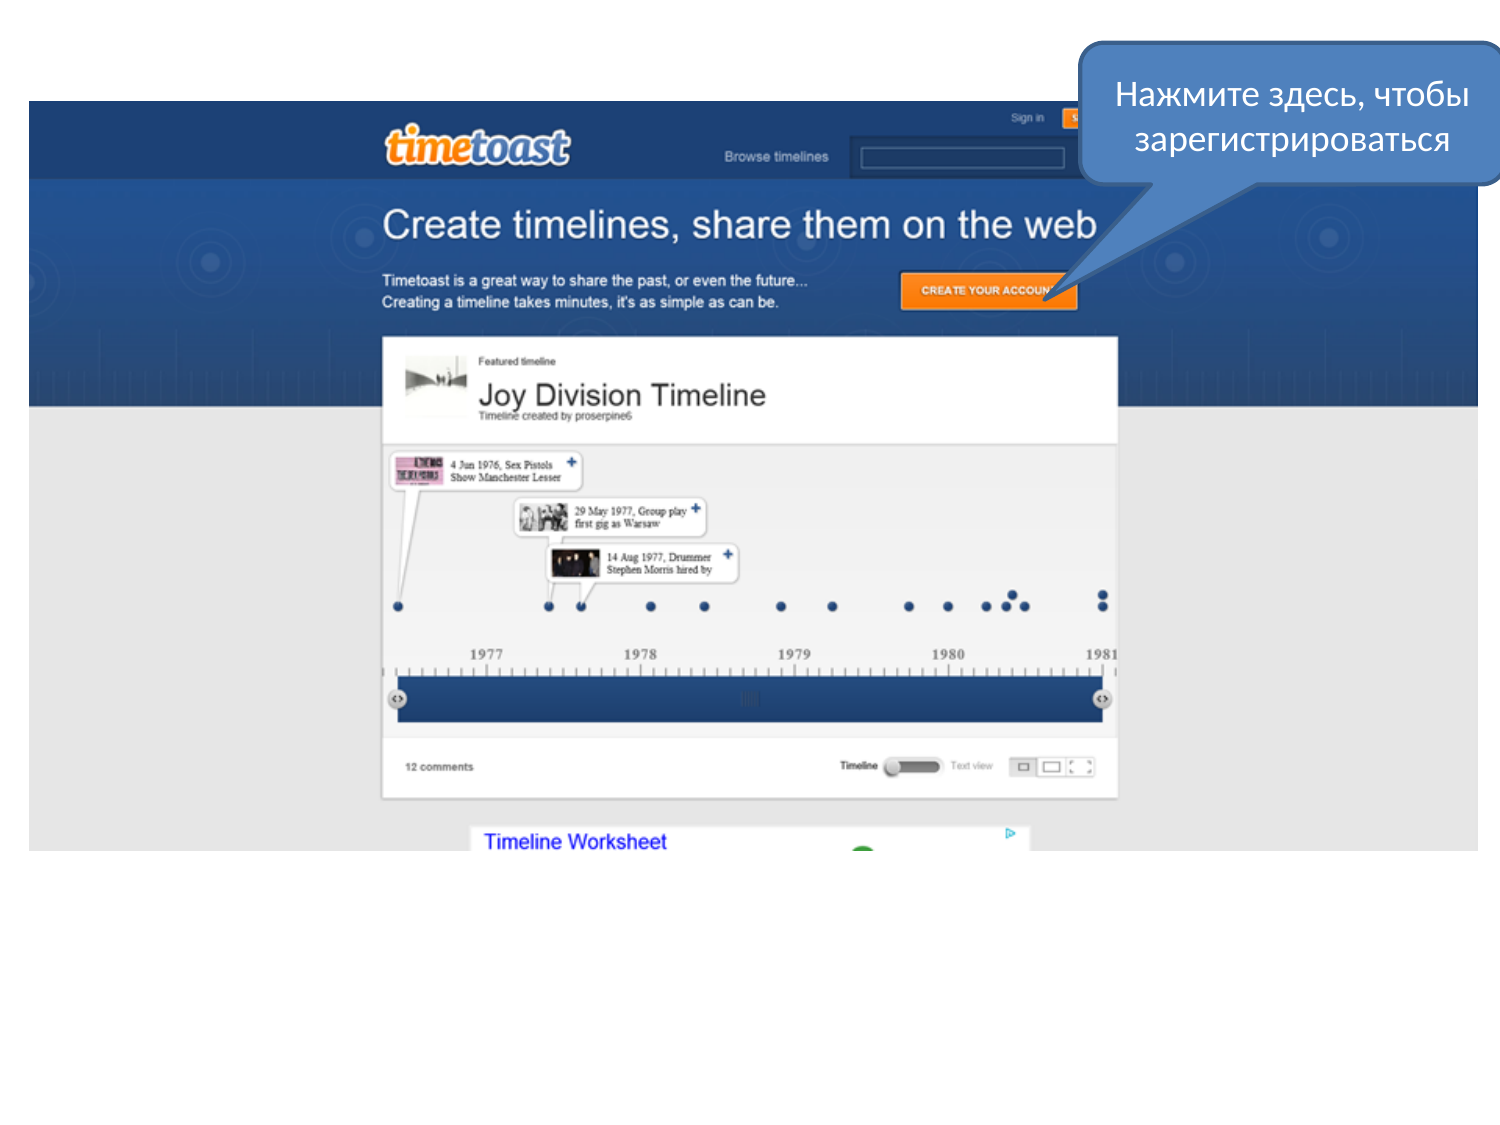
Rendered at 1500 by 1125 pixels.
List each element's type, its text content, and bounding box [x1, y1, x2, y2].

text_box Нажмите здесь, чтобы зарегистрироваться [1078, 40, 1500, 187]
picture [29, 101, 1479, 851]
